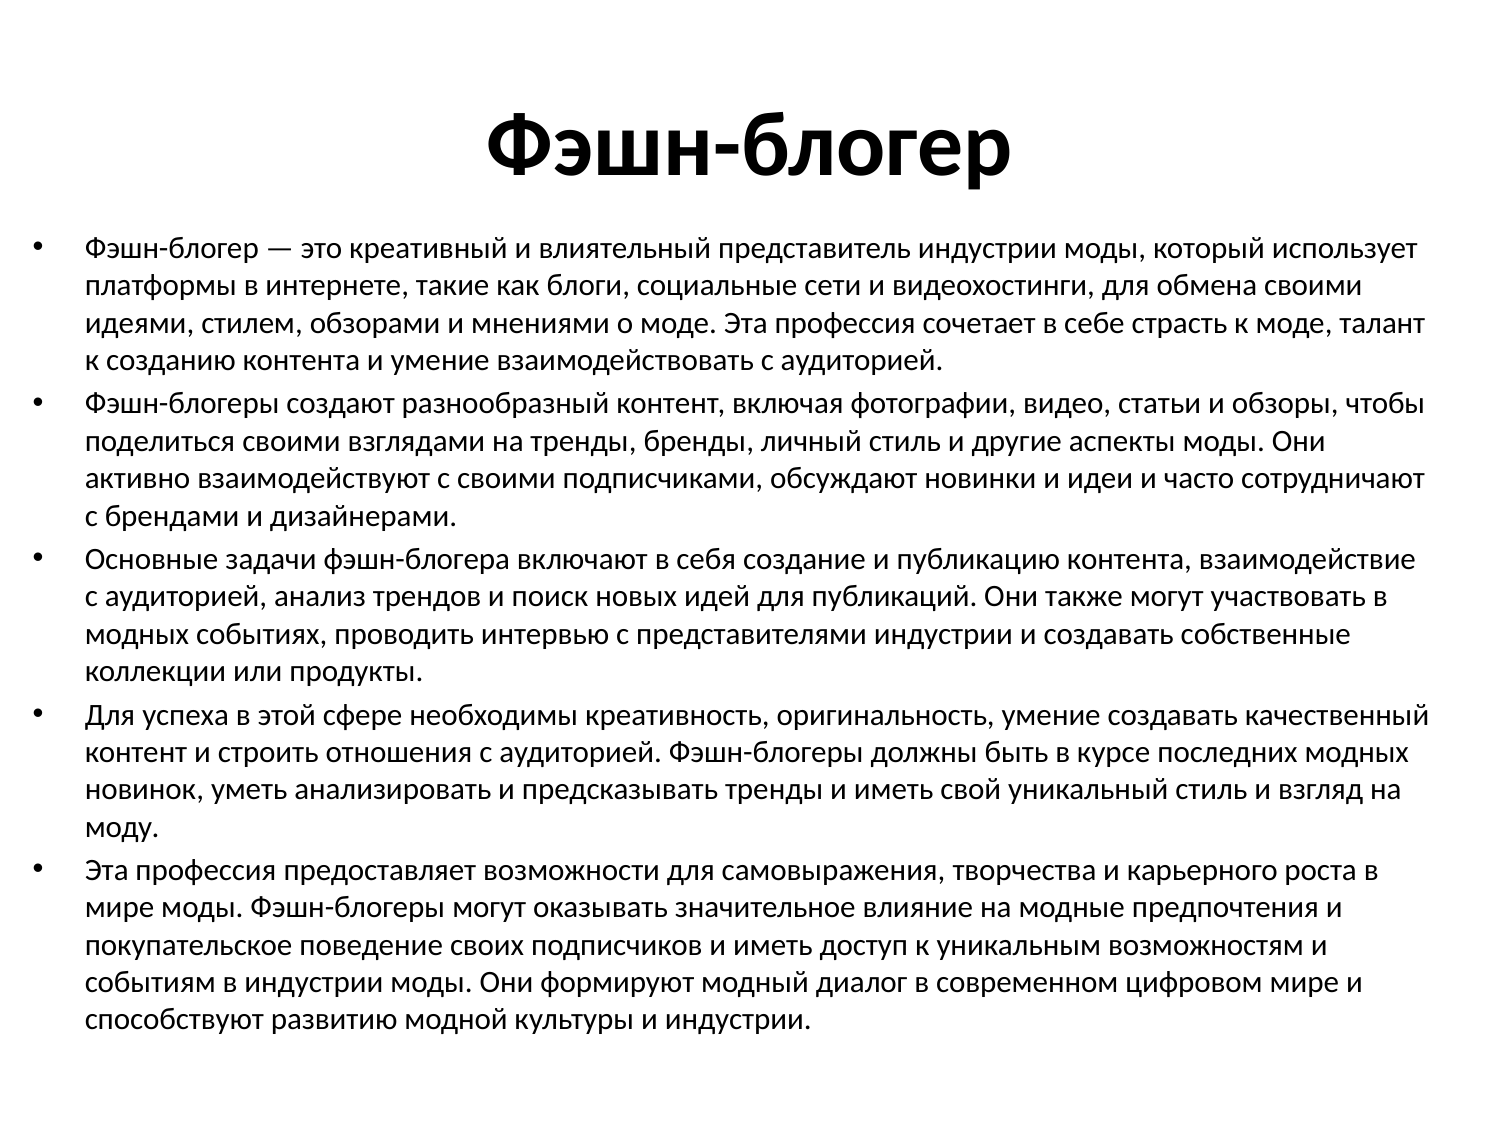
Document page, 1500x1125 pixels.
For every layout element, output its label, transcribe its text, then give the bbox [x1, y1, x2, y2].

title Фэшн-блогер [75, 45, 1425, 219]
list Фэшн-блогер — это креативный и влиятельный представитель индустрии моды, который использует платформы в интернете, такие как блоги, социальные сети и видеохостинги, для обмена своими идеями, стилем, обзорами и мнениями о моде. Эта профессия сочетает в себе страсть к моде, талант к созданию контента и умение взаимодействовать с аудиторией. Фэшн-блогеры создают разнообразный контент, включая фотографии, видео, статьи и обзоры, чтобы поделиться своими взглядами на тренды, бренды, личный стиль и другие аспекты моды. Они активно взаимодействуют с своими подписчиками, обсуждают новинки и идеи и часто сотрудничают с брендами и дизайнерами. Основные задачи фэшн-блогера включают в себя создание и публикацию контента, взаимодействие с аудиторией, анализ трендов и поиск новых идей для публикаций. Они также могут участвовать в модных событиях, проводить интервью с представителями индустрии и создавать собственные коллекции или продукты. Для успеха в этой сфере необходимы креативность, оригинальность, умение создавать качественный контент и строить отношения с аудиторией. Фэшн-блогеры должны быть в курсе последних модных новинок, уметь анализировать и предсказывать тренды и иметь свой уникальный стиль и взгляд на моду. Эта профессия предоставляет возможности для самовыражения, творчества и карьерного роста в мире моды. Фэшн-блогеры могут оказывать значительное влияние на модные предпочтения и покупательское поведение своих подписчиков и иметь доступ к уникальным возможностям и событиям в индустрии моды. Они формируют модный диалог в современном цифровом мире и способствуют развитию модной культуры и индустрии. [17, 219, 1447, 1071]
